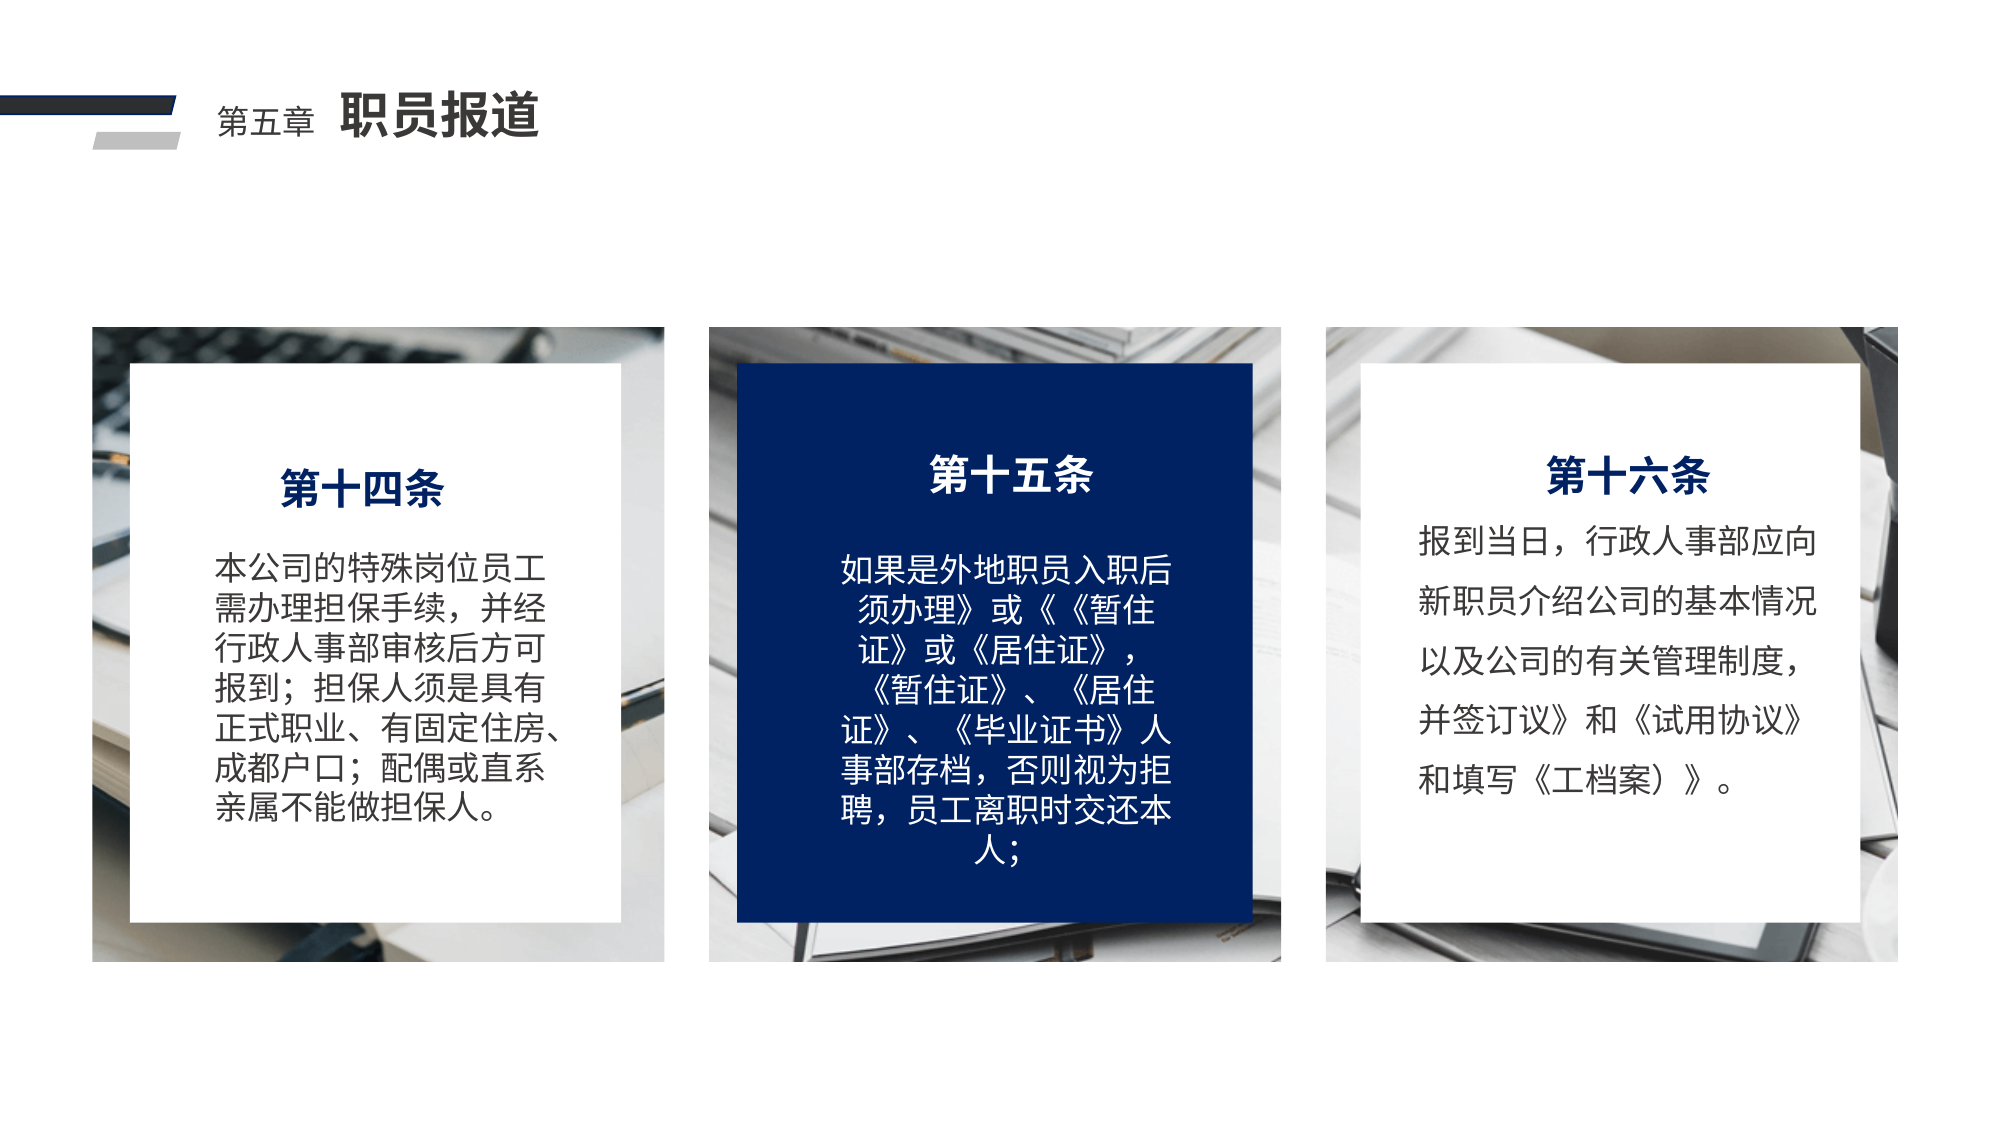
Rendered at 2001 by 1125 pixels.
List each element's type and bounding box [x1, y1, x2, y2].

text_box [92, 327, 665, 962]
text_box [1325, 327, 1898, 962]
text_box [201, 75, 689, 152]
text_box [0, 96, 181, 150]
text_box [709, 327, 1282, 962]
